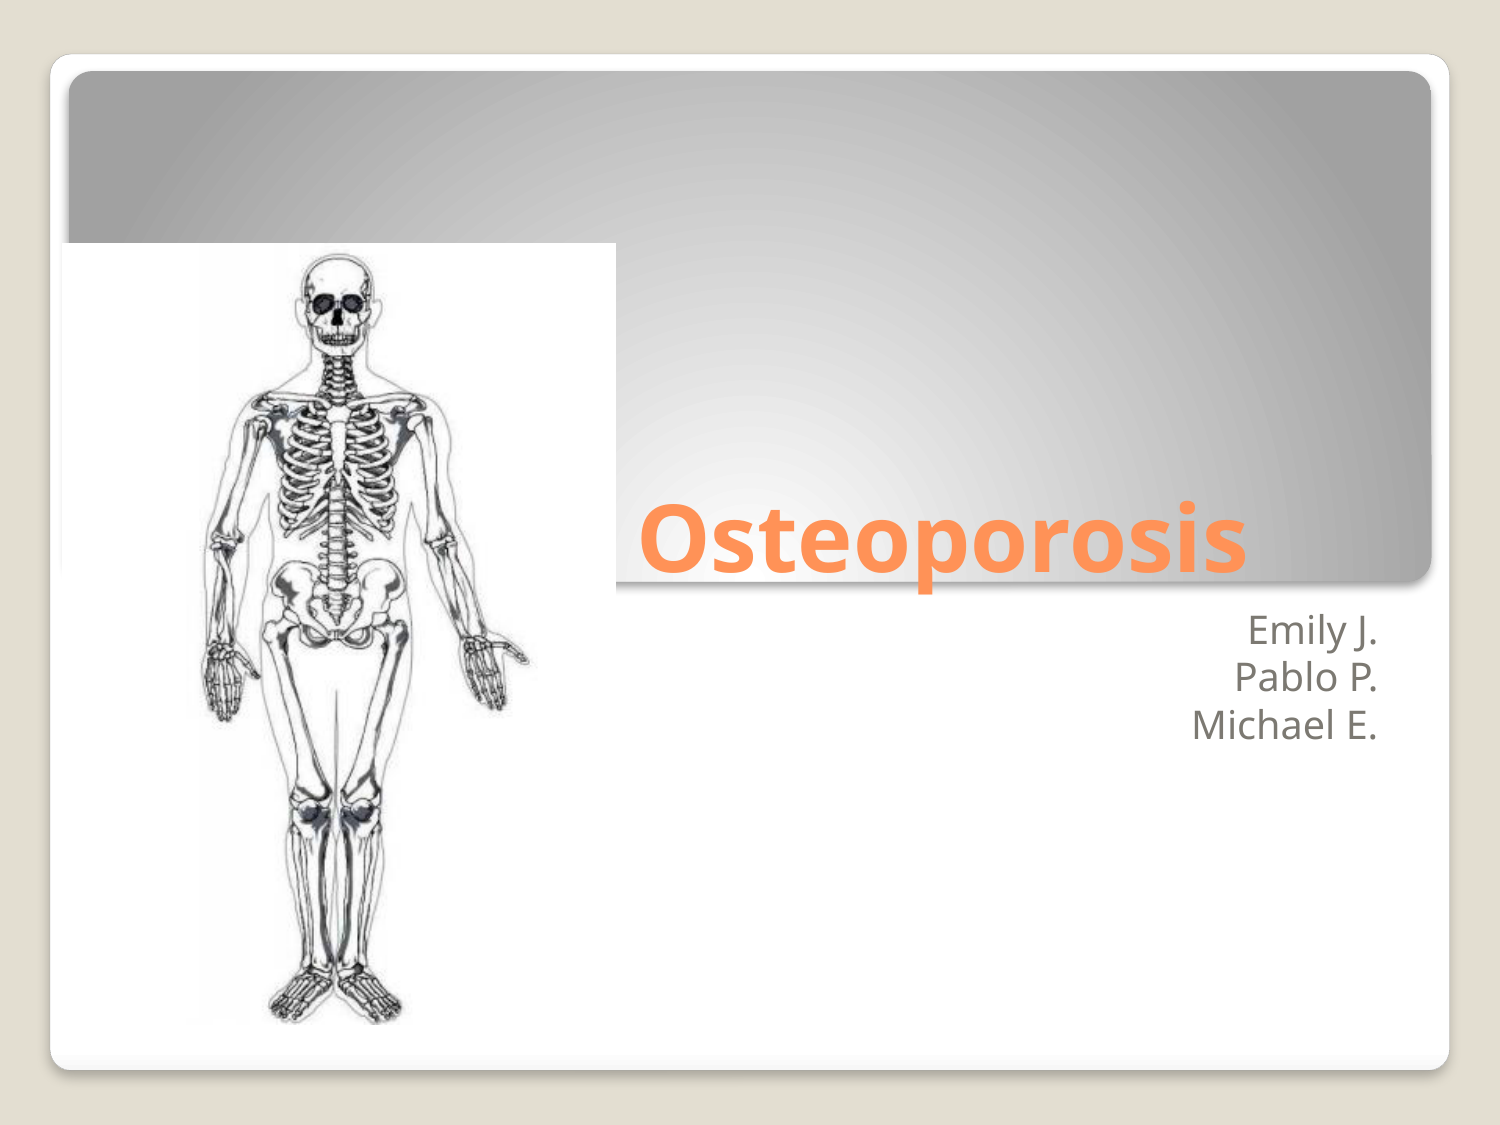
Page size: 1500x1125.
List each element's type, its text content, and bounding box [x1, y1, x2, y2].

title Osteoporosis [624, 298, 1394, 599]
picture [62, 243, 616, 1026]
subtitle Emily J. Pablo P. Michael E. [624, 604, 1394, 755]
